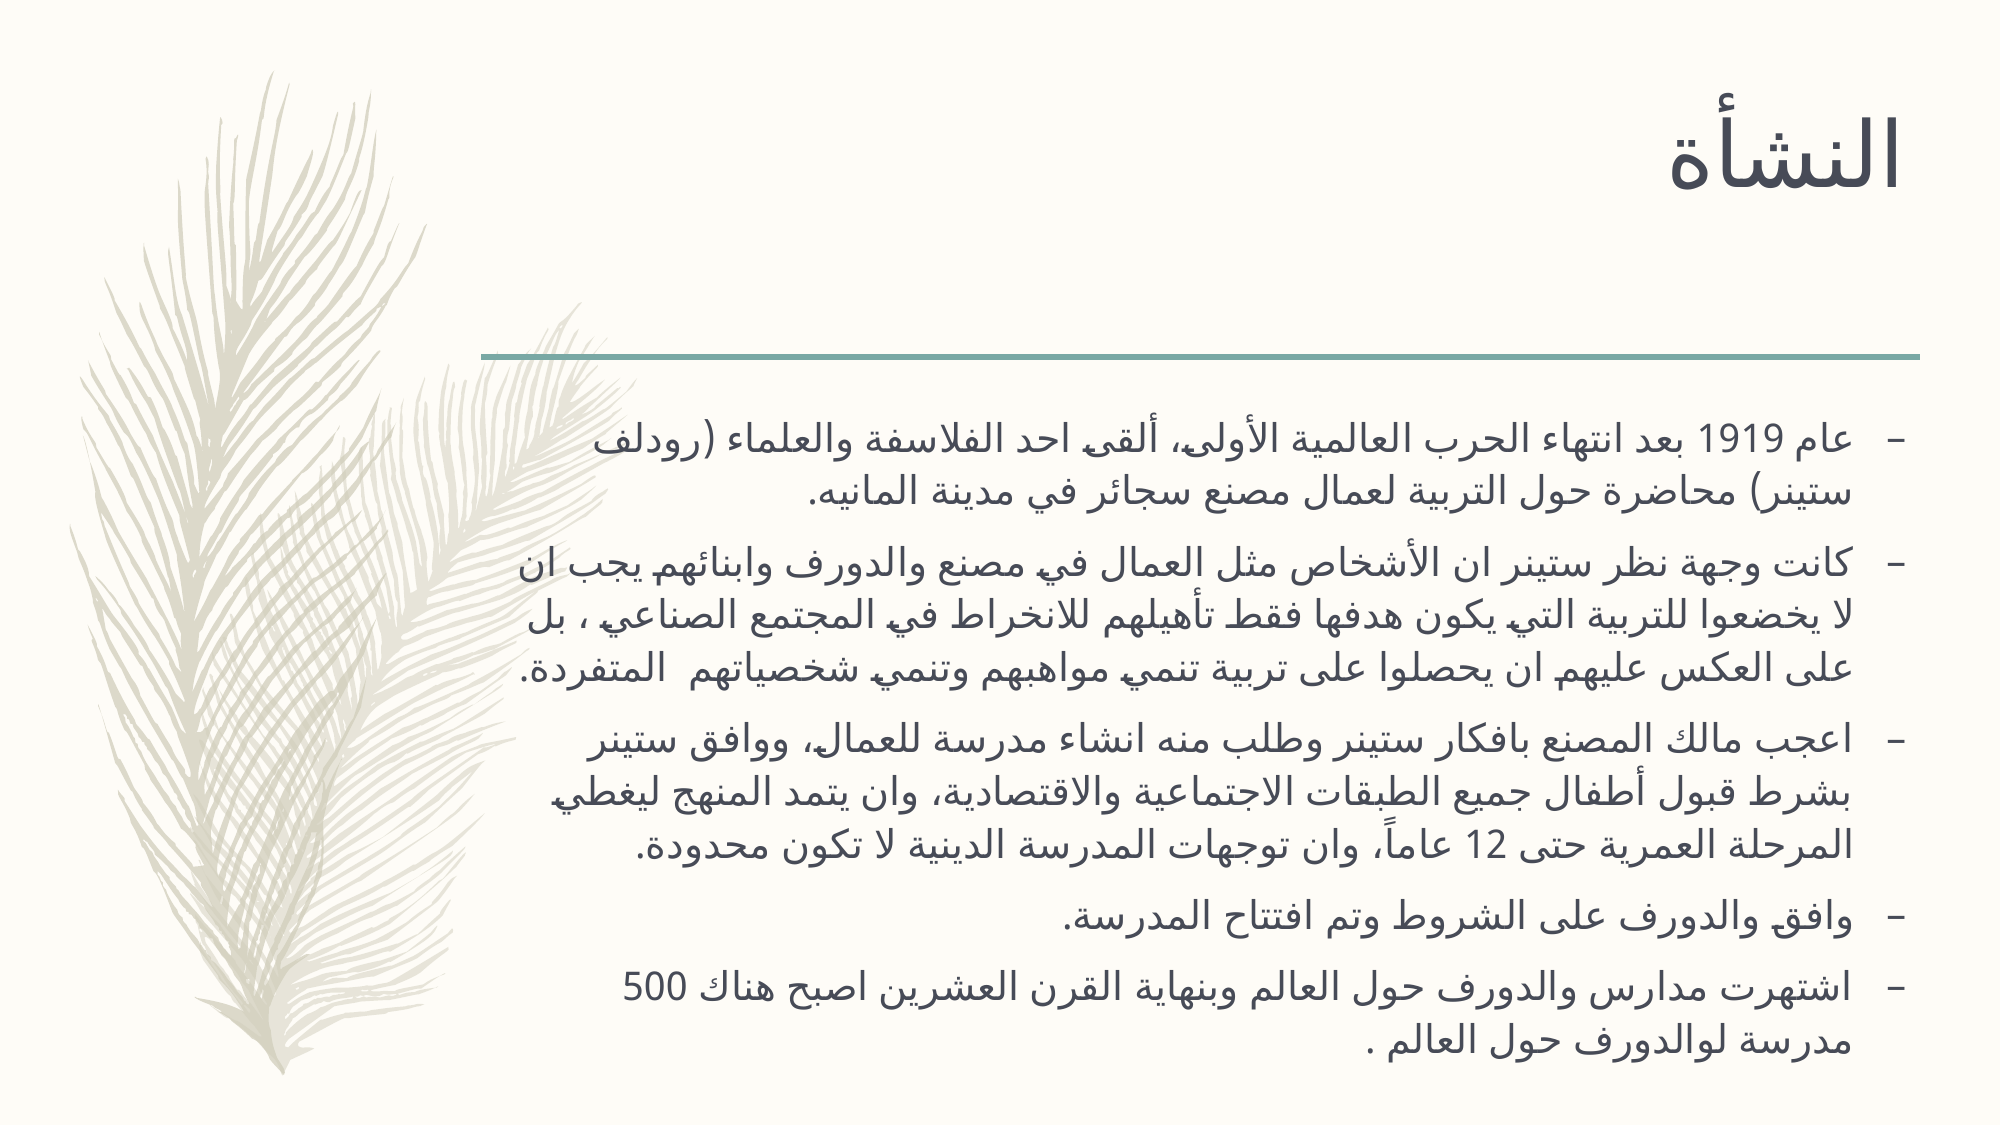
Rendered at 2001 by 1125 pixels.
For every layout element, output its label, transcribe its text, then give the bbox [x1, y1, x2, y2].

list عام 1919 بعد انتهاء الحرب العالمية الأولى، ألقى احد الفلاسفة والعلماء (رودلف ستينر) محاضرة حول التربية لعمال مصنع سجائر في مدينة المانيه. كانت وجهة نظر ستينر ان الأشخاص مثل العمال في مصنع والدورف وابنائهم يجب ان لا يخضعوا للتربية التي يكون هدفها فقط تأهيلهم للانخراط في المجتمع الصناعي ، بل على العكس عليهم ان يحصلوا على تربية تنمي مواهبهم وتنمي شخصياتهم المتفردة. اعجب مالك المصنع بافكار ستينر وطلب منه انشاء مدرسة للعمال، ووافق ستينر بشرط قبول أطفال جميع الطبقات الاجتماعية والاقتصادية، وان يتمد المنهج ليغطي المرحلة العمرية حتى 12 عاماً، وان توجهات المدرسة الدينية لا تكون محدودة. وافق والدورف على الشروط وتم افتتاح المدرسة. اشتهرت مدارس والدورف حول العالم وبنهاية القرن العشرين اصبح هناك 500 مدرسة لوالدورف حول العالم . [481, 399, 1920, 1076]
title النشأة [481, 93, 1920, 350]
